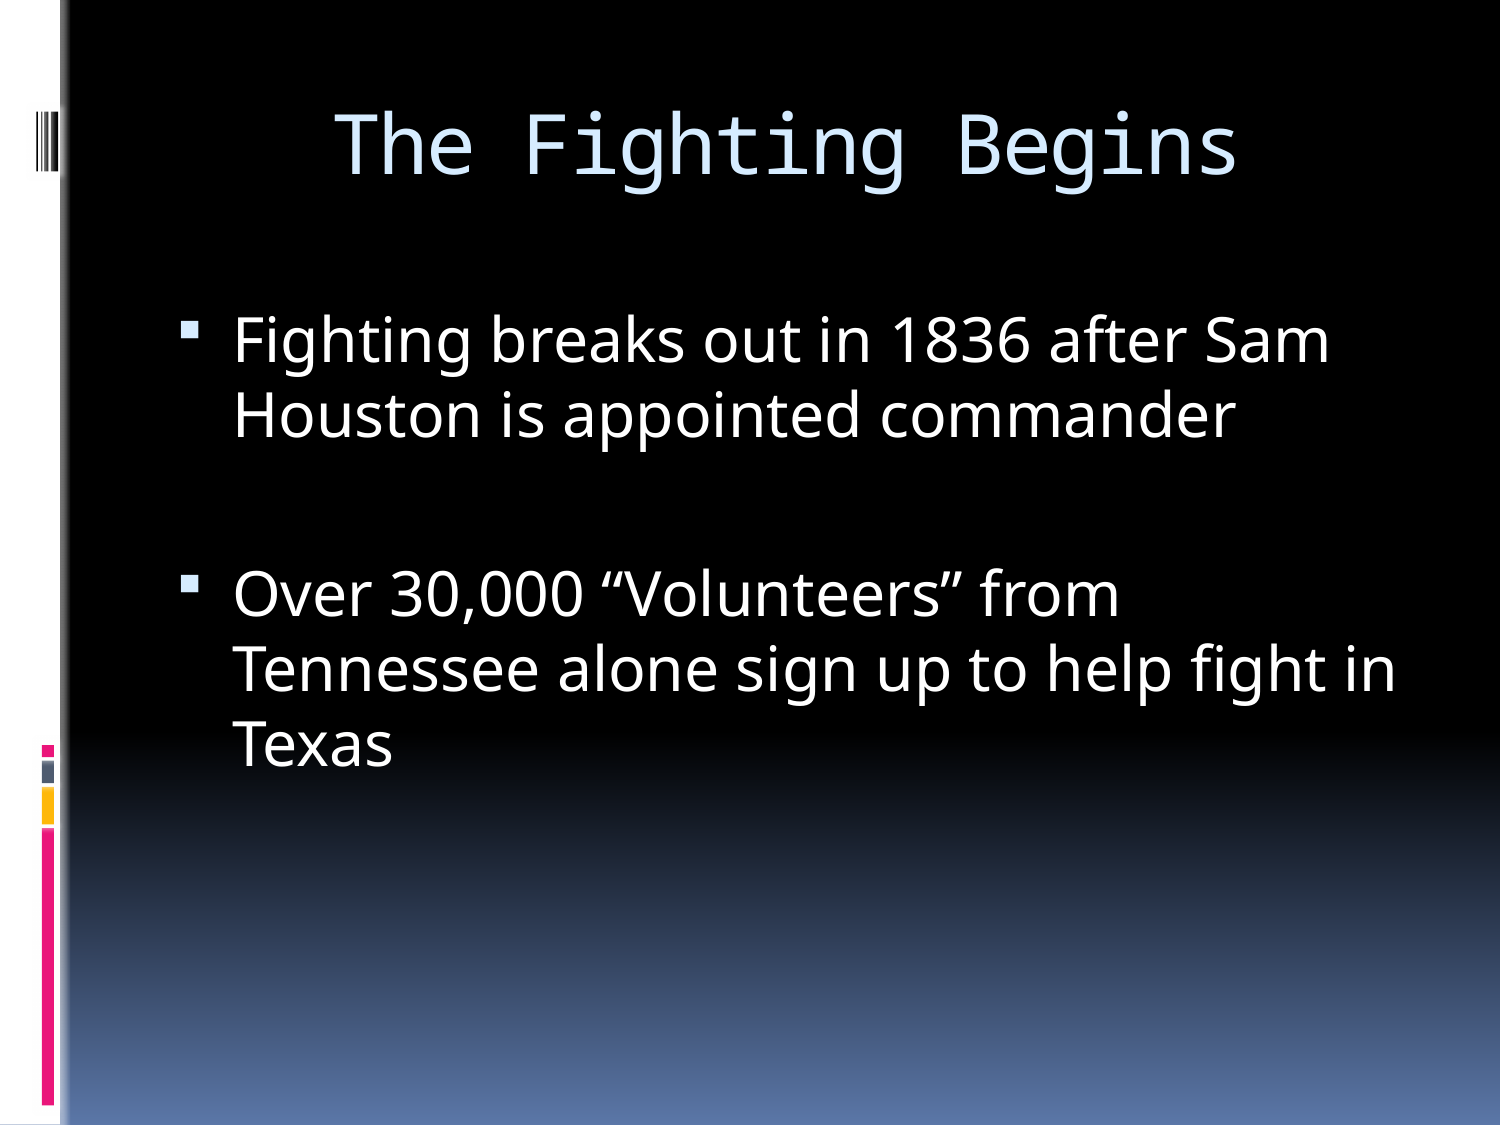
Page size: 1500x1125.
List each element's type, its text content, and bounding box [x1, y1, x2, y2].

title The Fighting Begins [150, 83, 1425, 234]
list Fighting breaks out in 1836 after Sam Houston is appointed commander Over 30,000 “Volunteers” from Tennessee alone sign up to help fight in Texas [150, 292, 1425, 1043]
